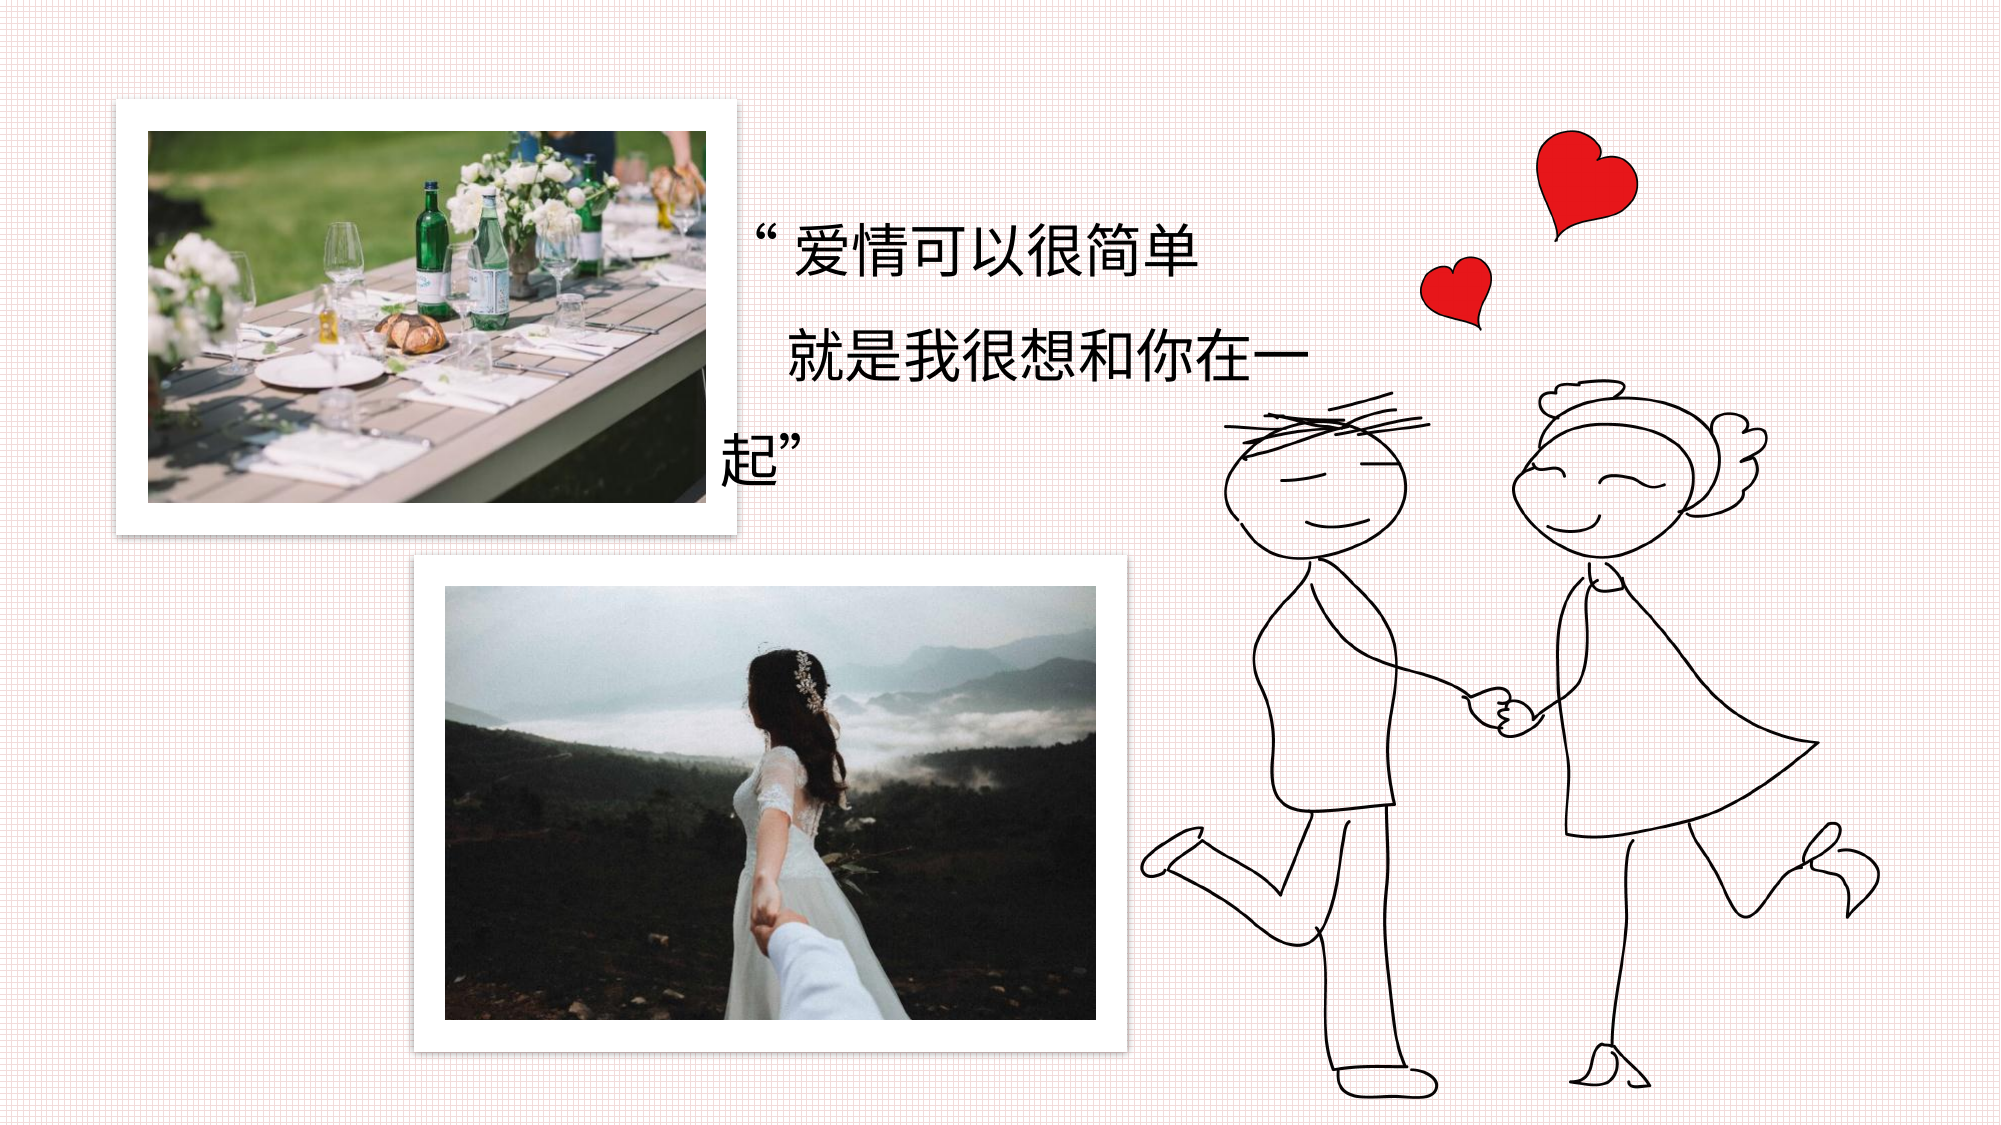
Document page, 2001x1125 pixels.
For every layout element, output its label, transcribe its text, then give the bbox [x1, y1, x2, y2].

picture [147, 130, 707, 504]
text_box “爱情可以很简单 就是我很想和你在一起” [707, 171, 1140, 502]
picture [1140, 130, 1880, 1099]
picture [444, 586, 1096, 1021]
